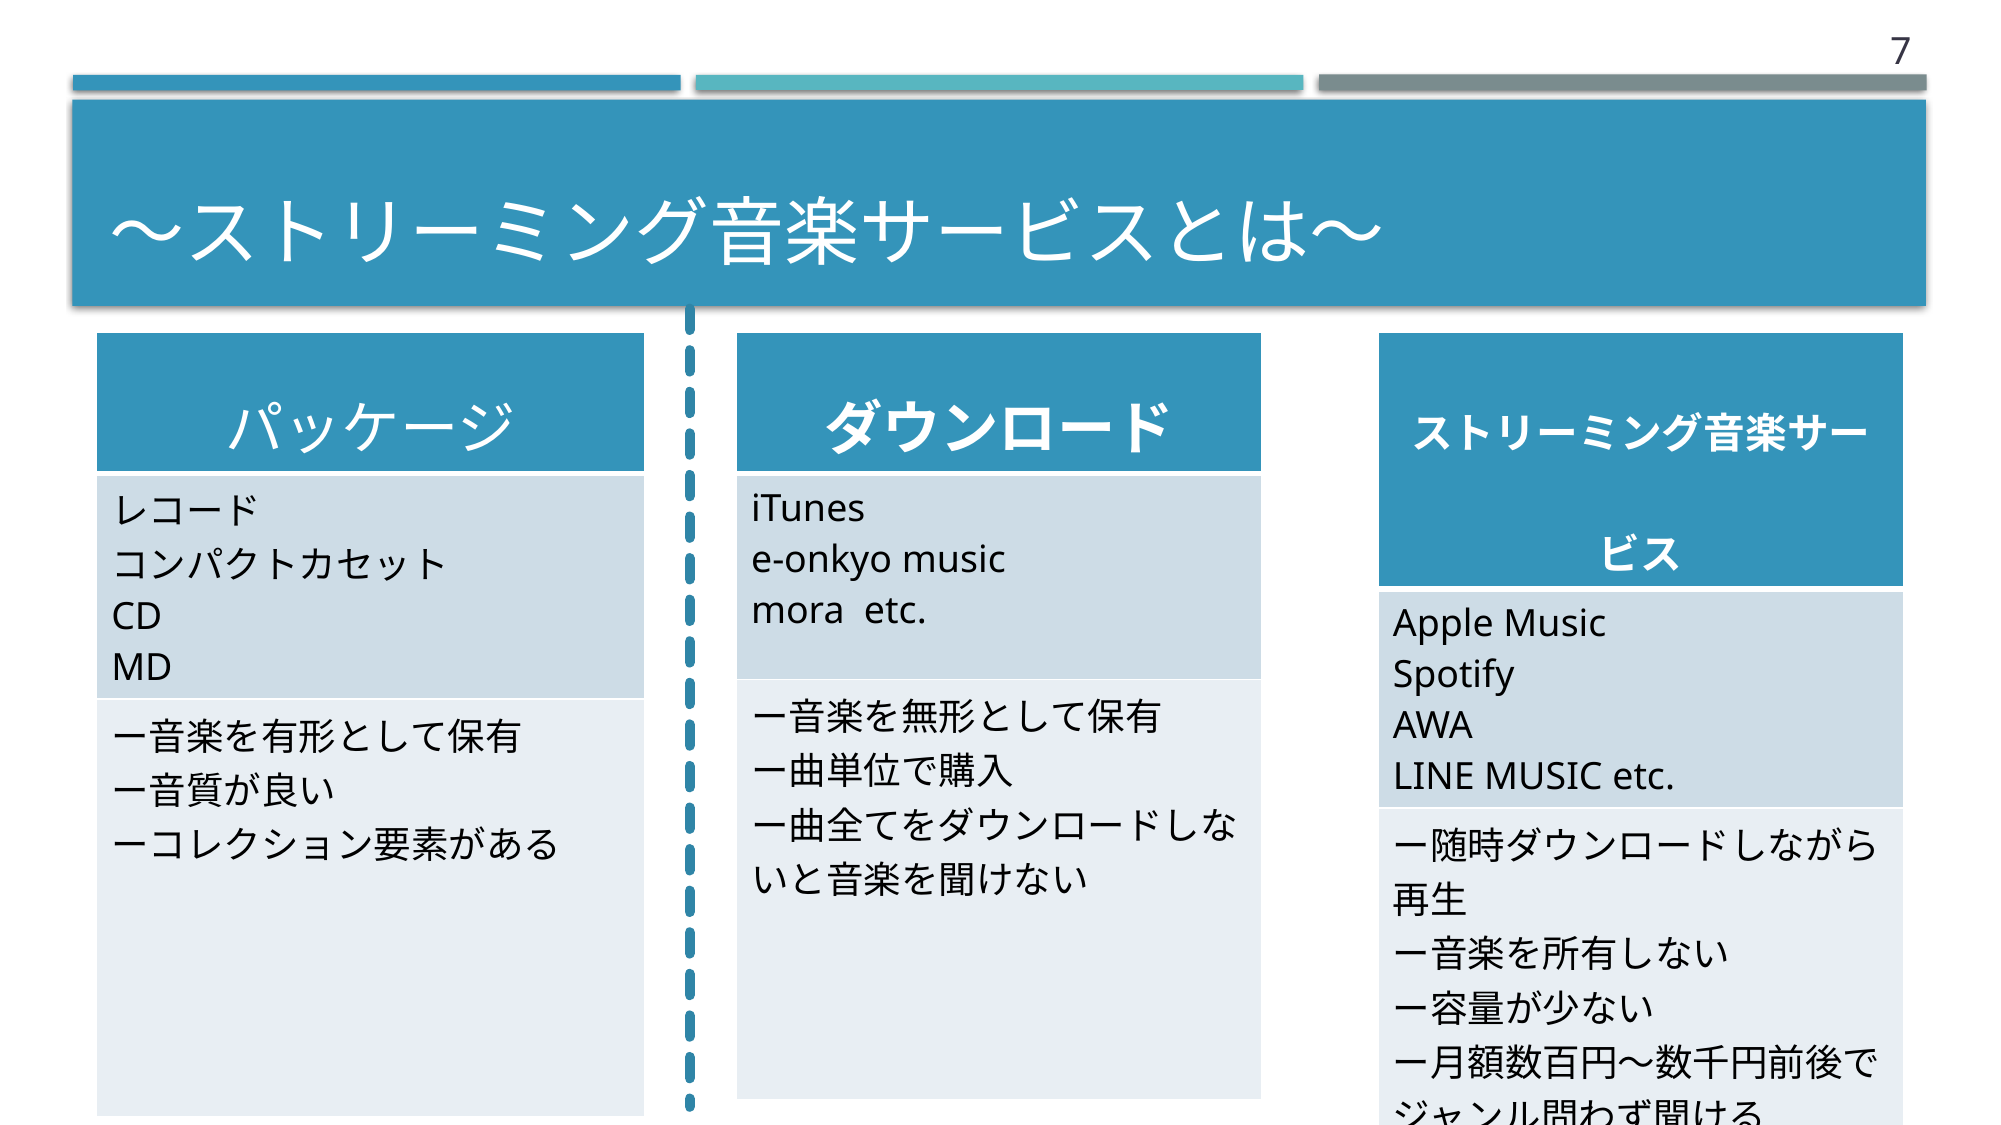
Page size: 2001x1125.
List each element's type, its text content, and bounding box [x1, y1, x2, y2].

table_header パッケージ [97, 333, 644, 471]
slide_number 6 [1754, 22, 1927, 83]
title 〜ストリーミング音楽サービスとは〜 [94, 119, 1904, 282]
table_cell ー随時ダウンロードしながら再生 ー音楽を所有しない ー容量が少ない ー月額数百円～数千円前後でジャンル問わず聞ける [1379, 809, 1903, 1125]
table_cell iTunes e-onkyo music mora etc. [737, 476, 1261, 679]
table_header ストリーミング音楽サービス [1379, 333, 1903, 586]
table_header ダウンロード [737, 333, 1261, 471]
table_cell ー音楽を無形として保有 ー曲単位で購入 ー曲全てをダウンロードしないと音楽を聞けない [737, 680, 1261, 1099]
table_cell レコード コンパクトカセット CD MD [97, 476, 644, 698]
table_cell Apple Music Spotify AWA LINE MUSIC etc. [1379, 592, 1903, 807]
table_cell ー音楽を有形として保有 ー音質が良い ーコレクション要素がある [97, 700, 644, 1116]
